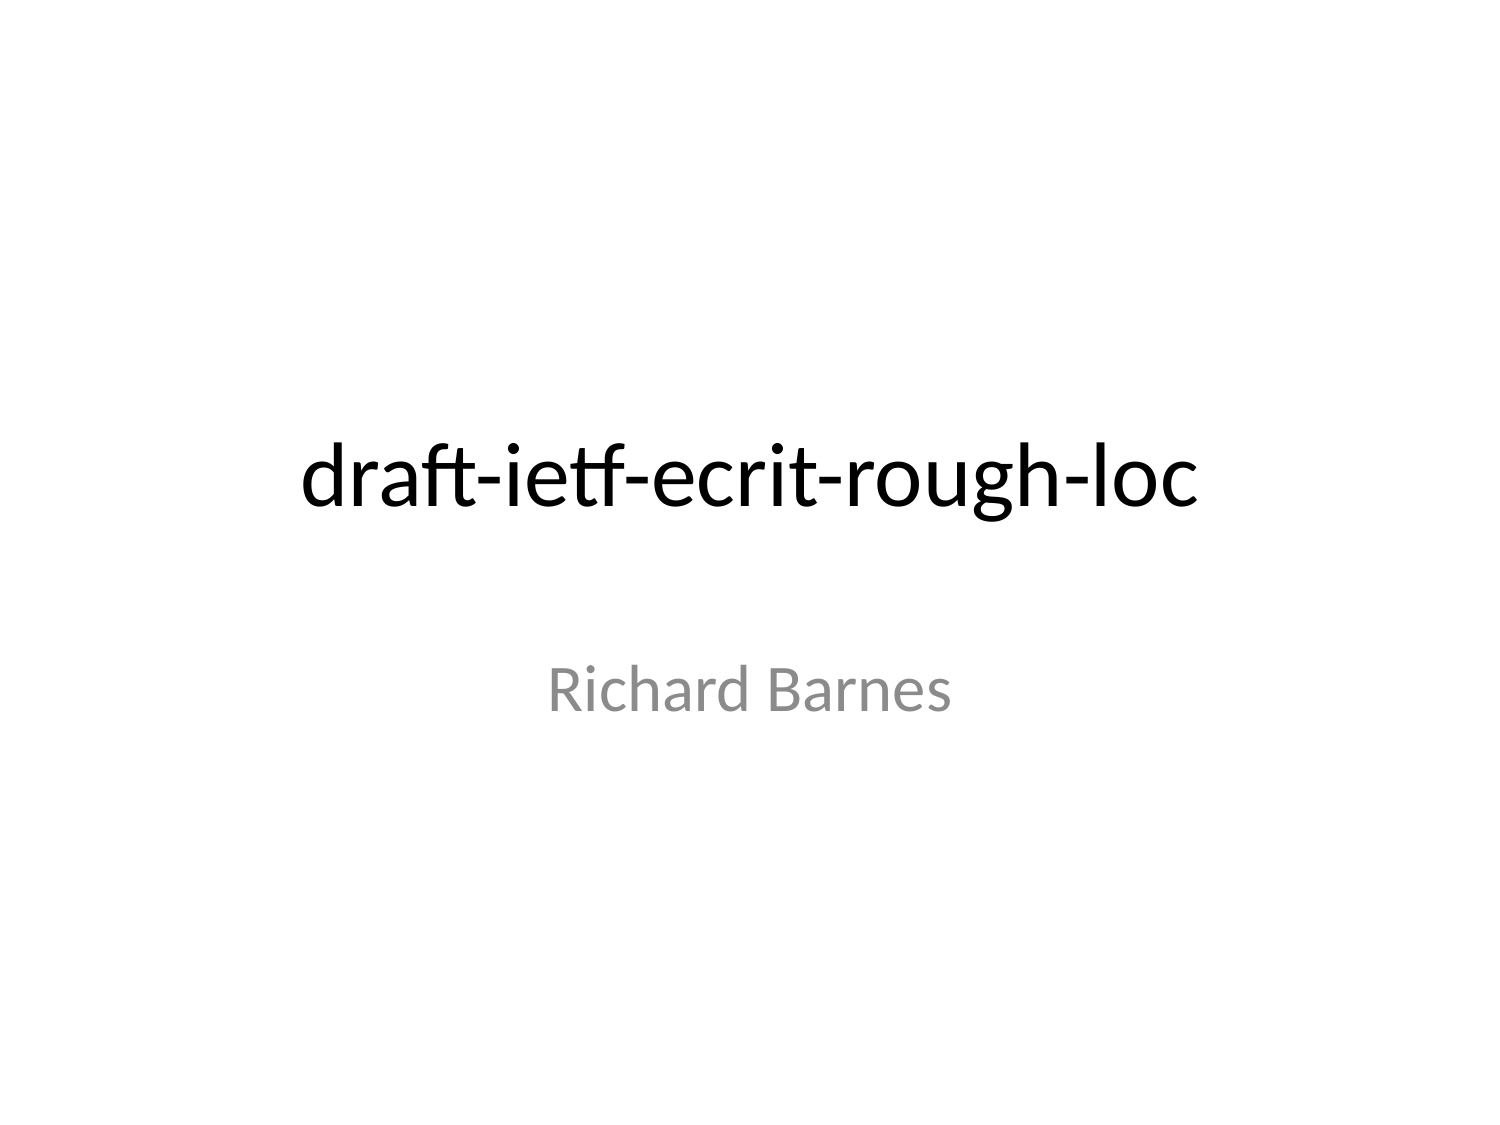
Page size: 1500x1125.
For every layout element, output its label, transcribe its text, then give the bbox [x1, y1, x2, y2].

title draft-ietf-ecrit-rough-loc [112, 349, 1388, 591]
subtitle Richard Barnes [225, 637, 1275, 925]
